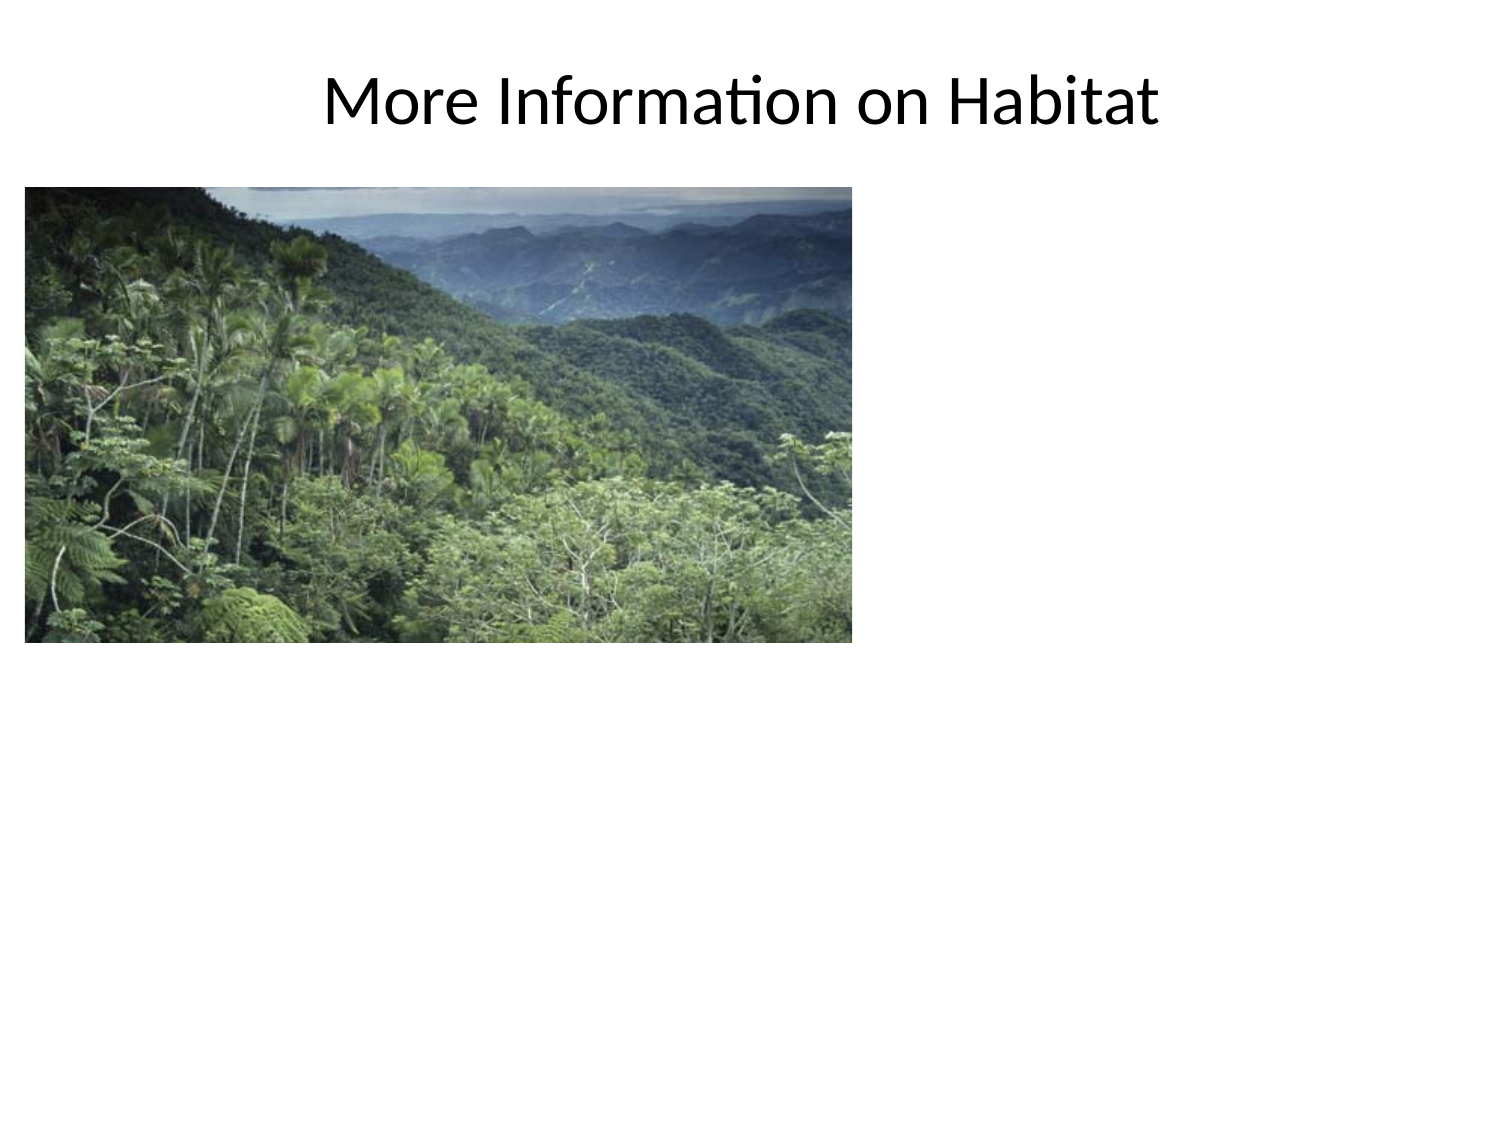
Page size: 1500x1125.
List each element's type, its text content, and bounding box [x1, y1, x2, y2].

title More Information on Habitat [75, 45, 1425, 233]
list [24, 187, 853, 643]
